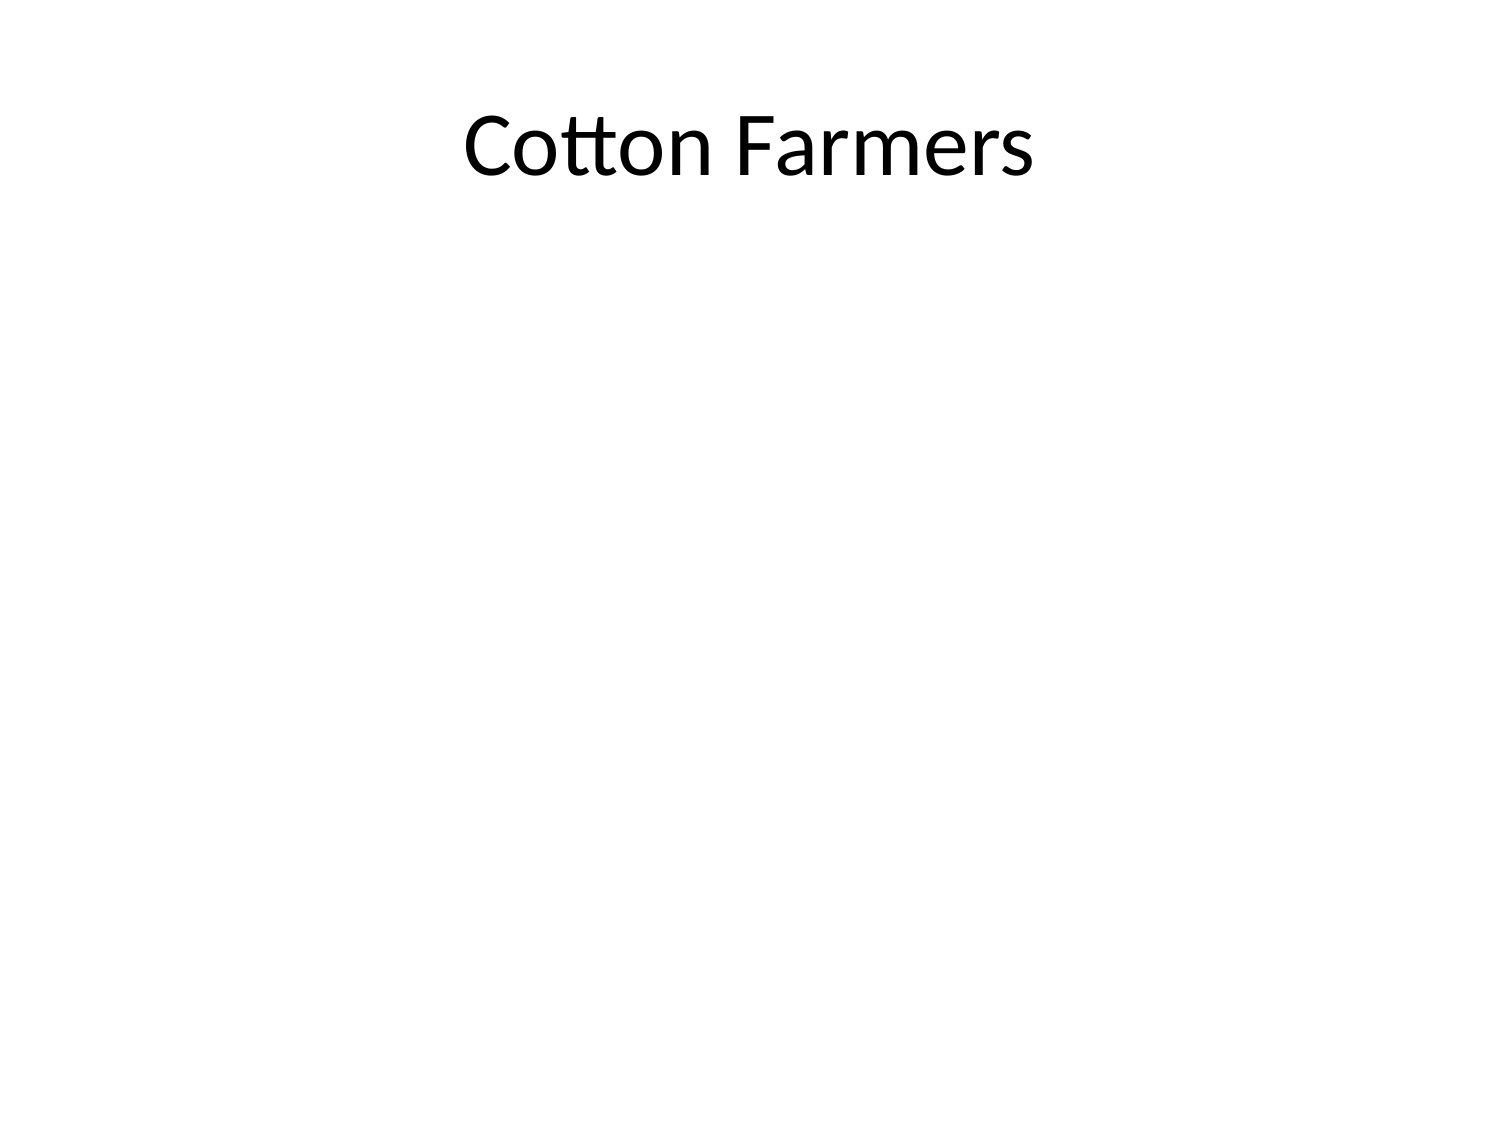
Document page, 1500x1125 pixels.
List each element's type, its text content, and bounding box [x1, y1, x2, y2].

title Cotton Farmers [75, 45, 1425, 233]
